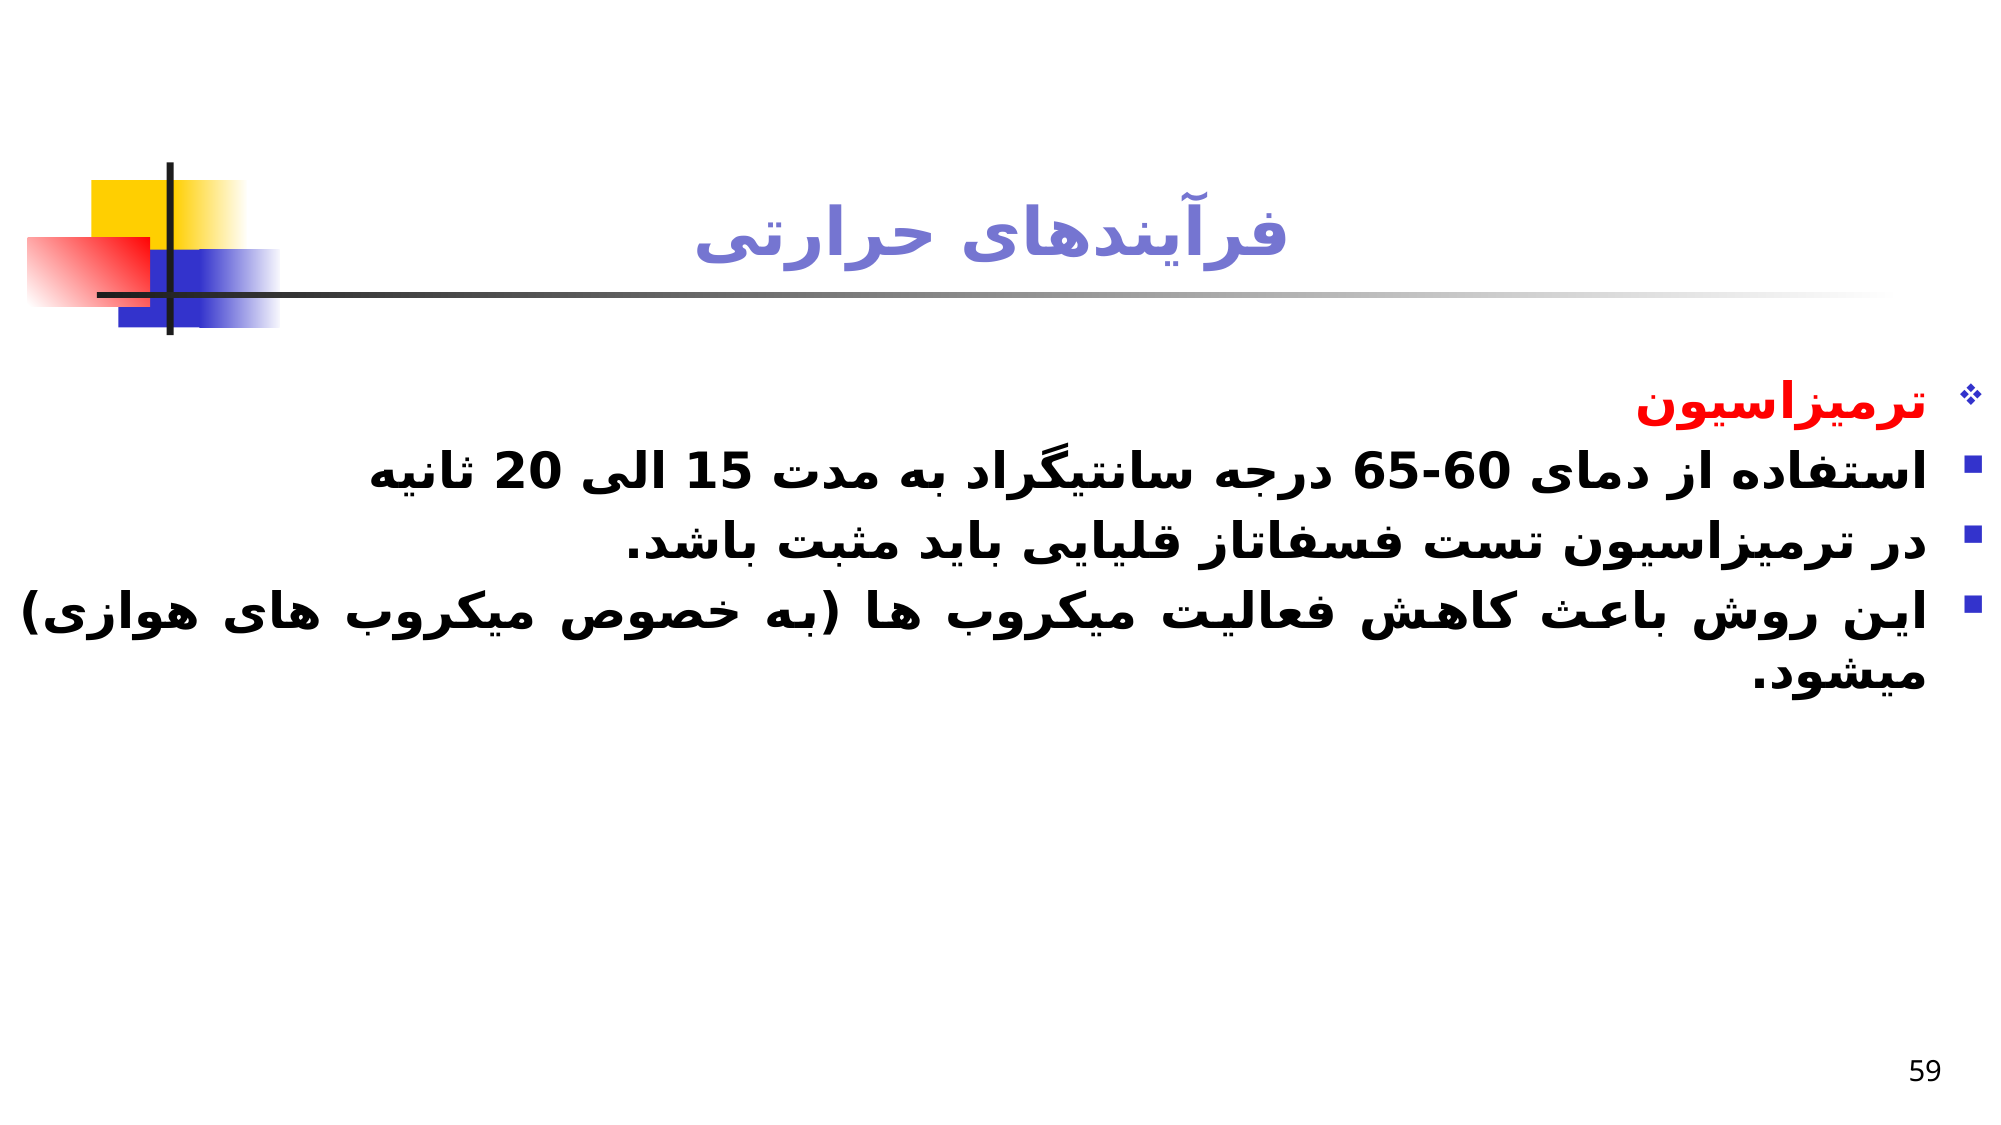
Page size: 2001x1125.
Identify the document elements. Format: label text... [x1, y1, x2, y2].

title فرآیندهای حرارتی [140, 126, 1846, 220]
list ترمیزاسیون استفاده از دمای 60-65 درجه سانتیگراد به مدت 15 الی 20 ثانیه در ترمیزاسیون تست فسفاتاز قلیایی باید مثبت باشد. این روش باعث کاهش فعالیت میکروب ها (به خصوص میکروب های هوازی) میشود. [0, 220, 2000, 1100]
